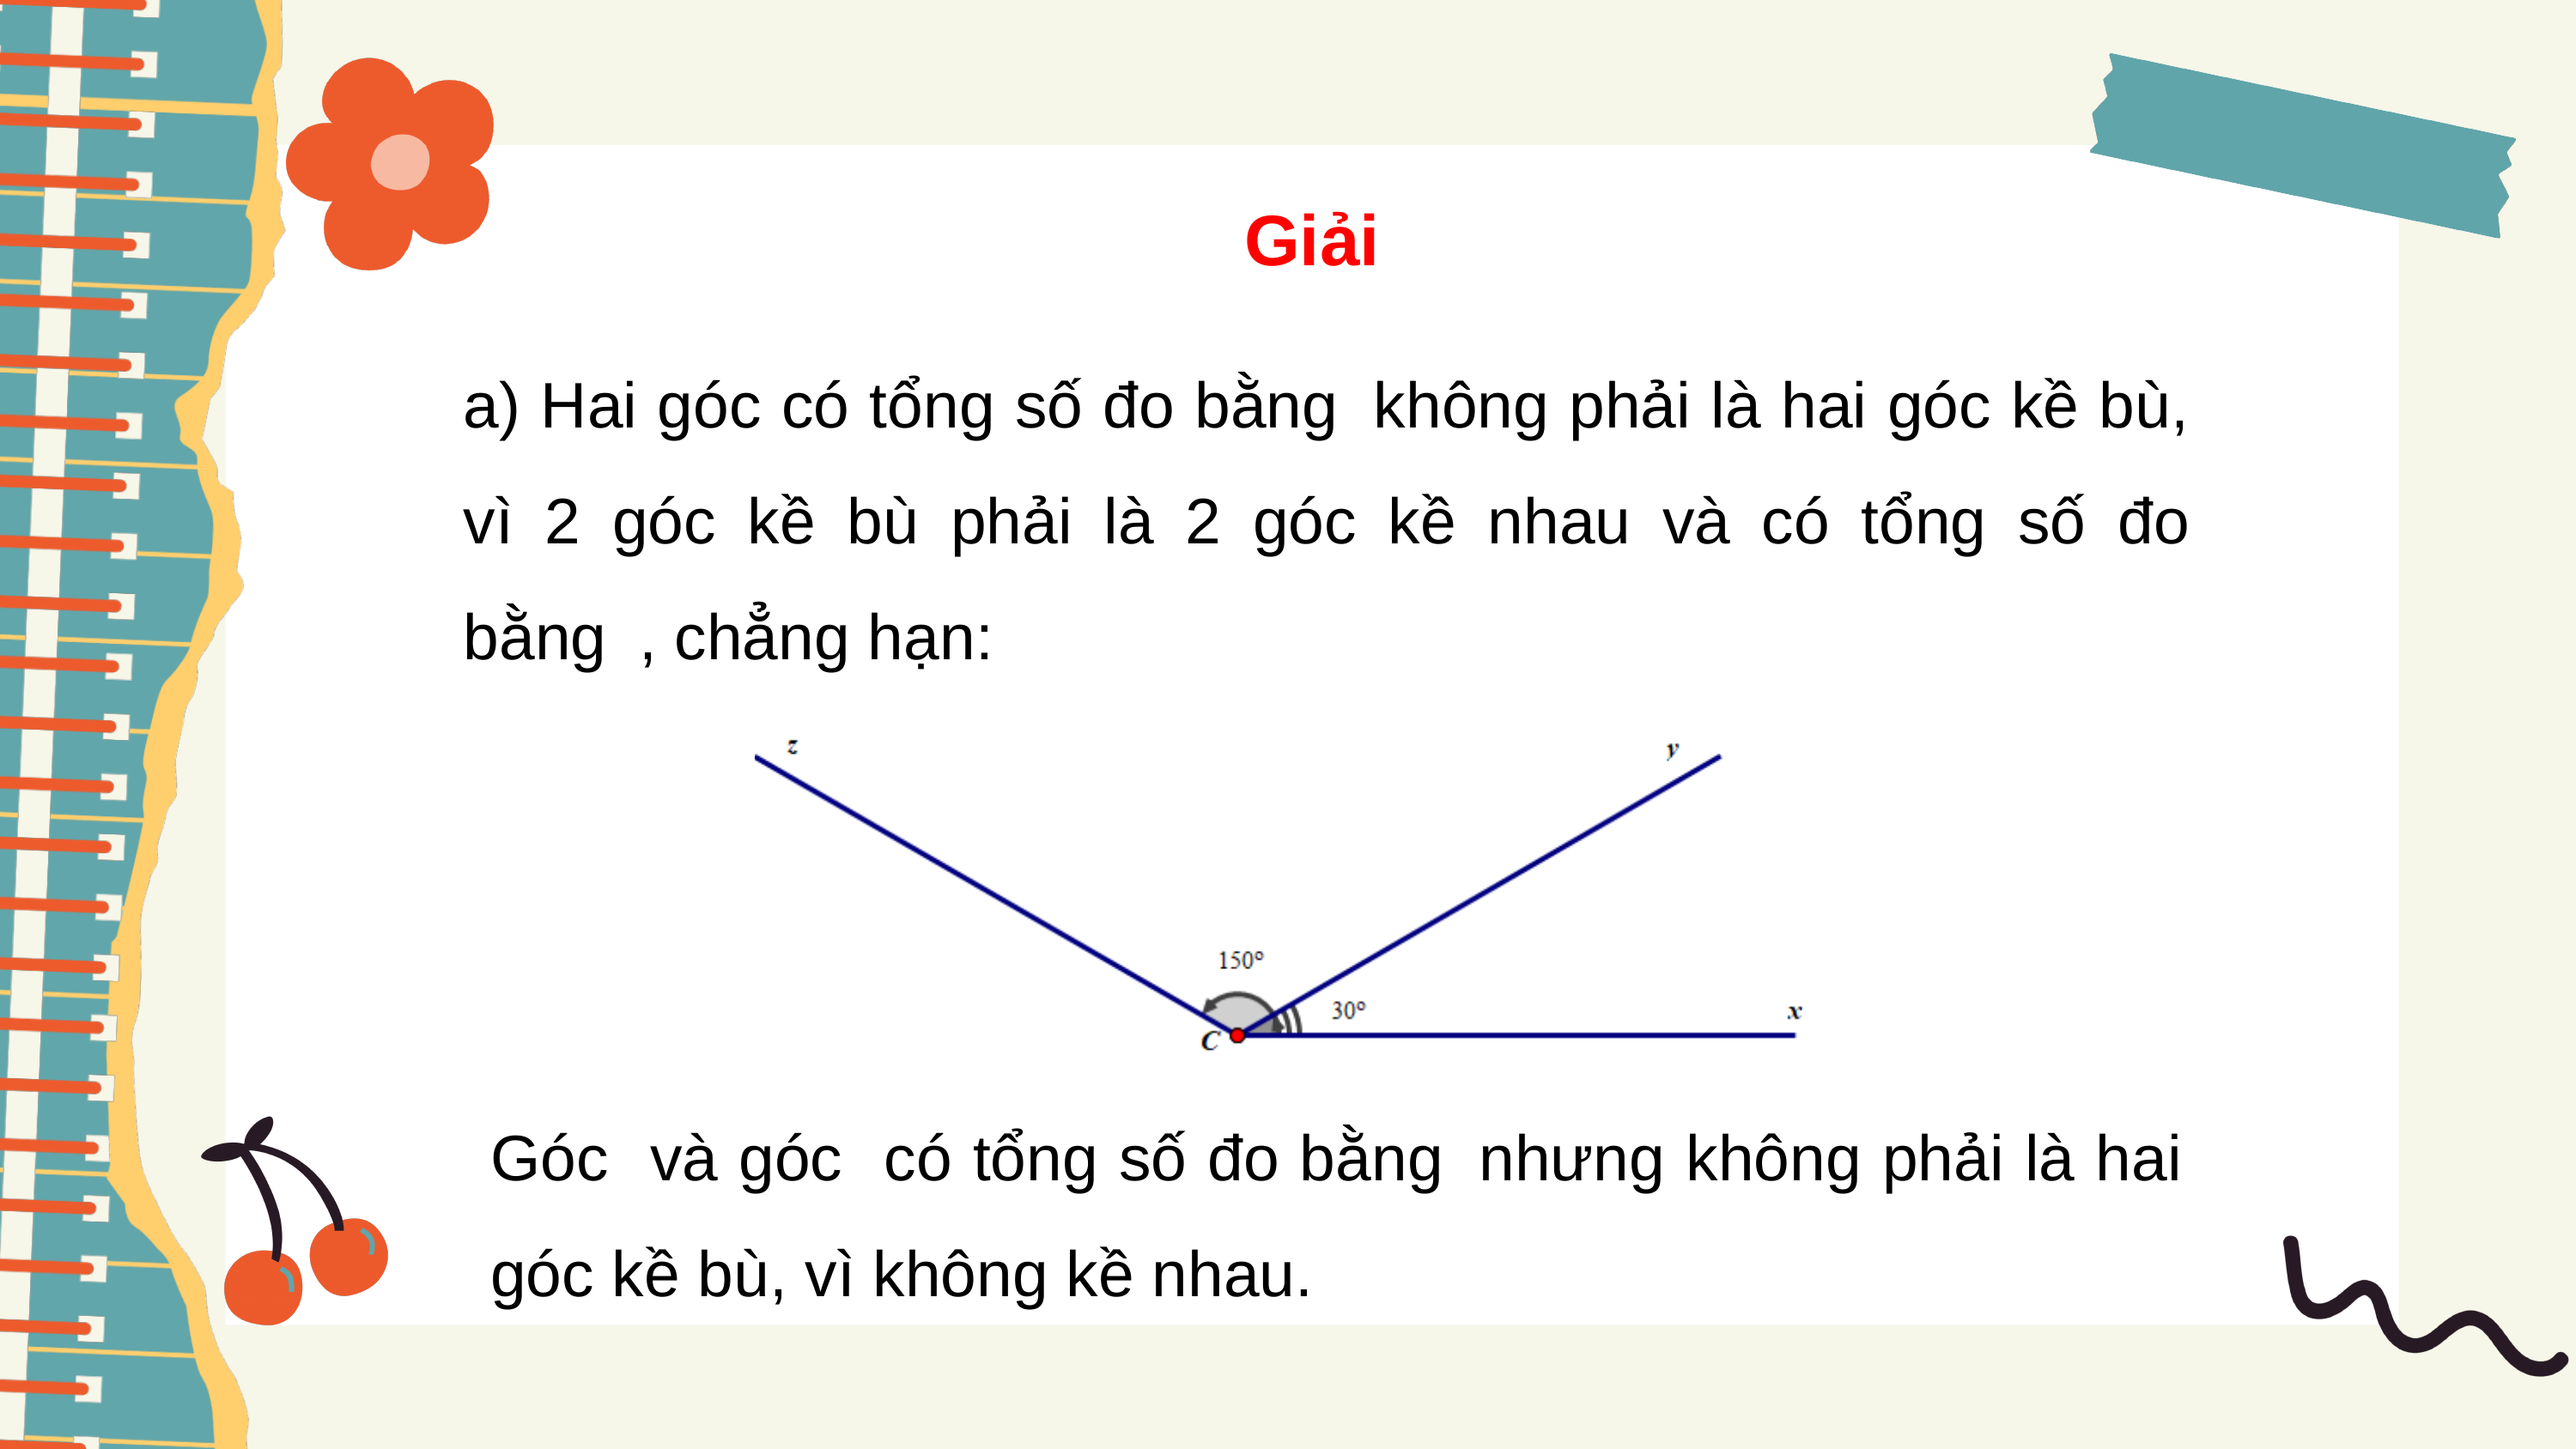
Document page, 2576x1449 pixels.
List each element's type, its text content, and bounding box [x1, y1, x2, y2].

text_box [290, 144, 2399, 1325]
picture [0, 0, 495, 1449]
text_box Giải [1127, 188, 1497, 287]
picture [2085, 52, 2520, 239]
picture [2269, 1155, 2576, 1449]
picture [755, 658, 1821, 1071]
